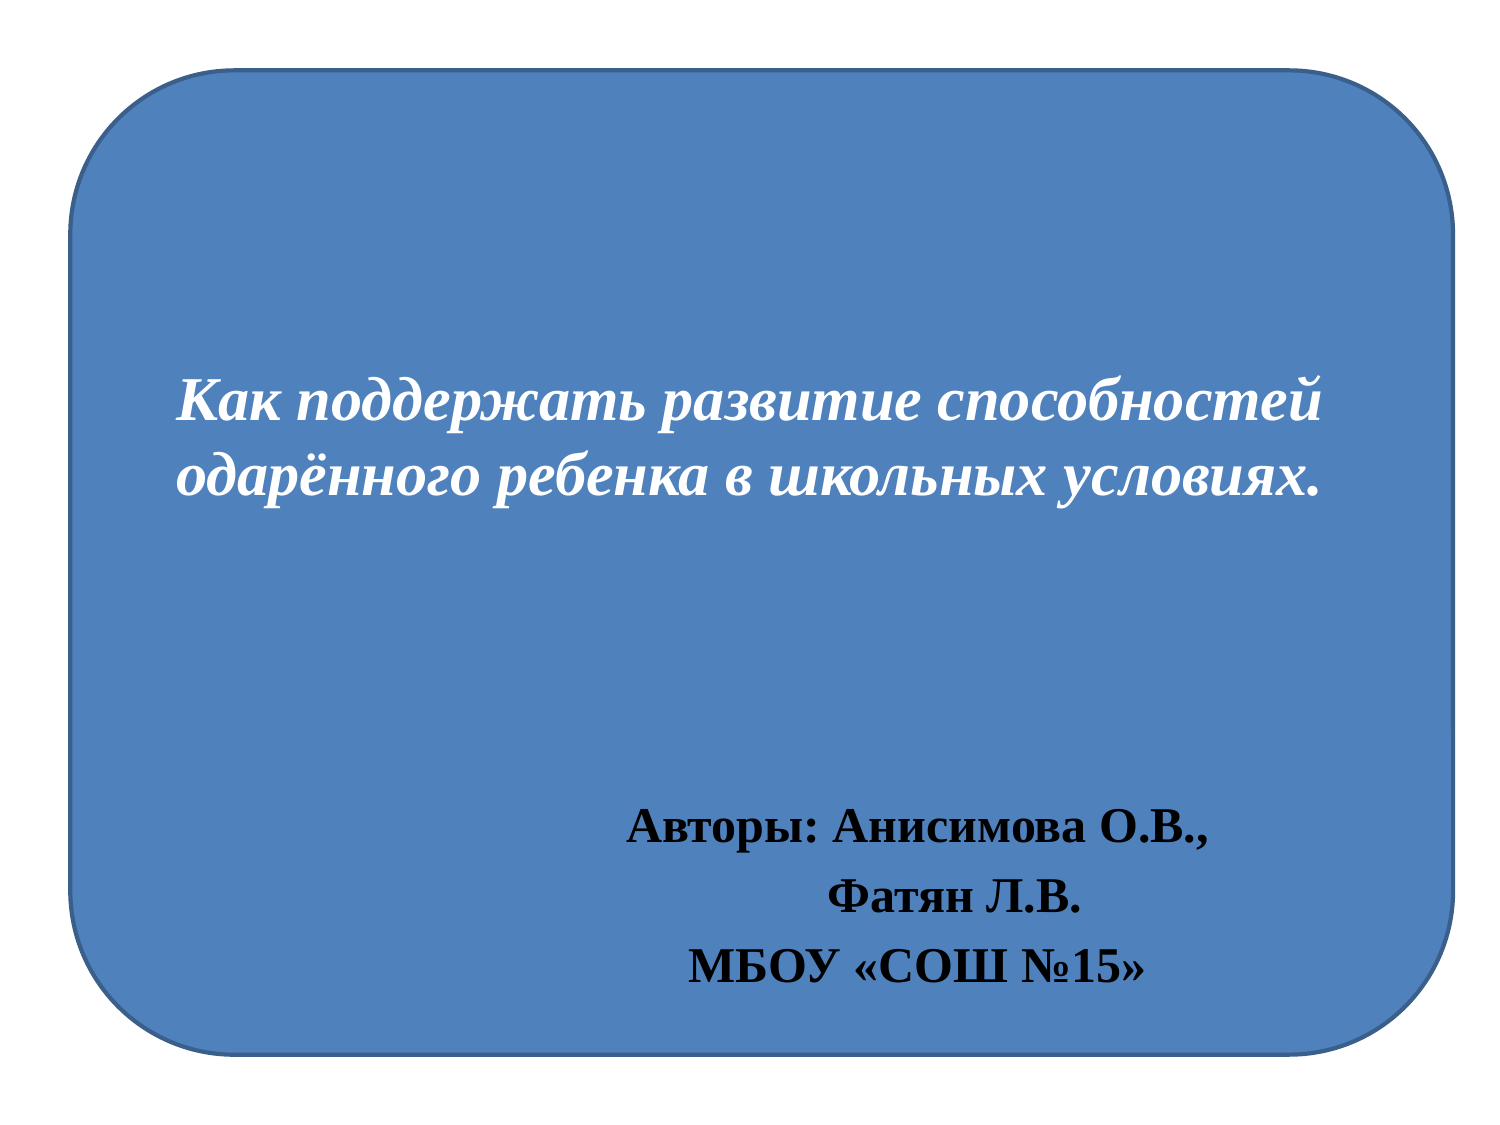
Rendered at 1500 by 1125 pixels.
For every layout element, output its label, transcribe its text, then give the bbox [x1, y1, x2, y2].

subtitle Авторы: Анисимова О.В., Фатян Л.В. МБОУ «СОШ №15» [480, 785, 1355, 1038]
title Как поддержать развитие способностей одарённого ребенка в школьных условиях. [112, 349, 1388, 591]
text_box [68, 68, 1456, 1057]
